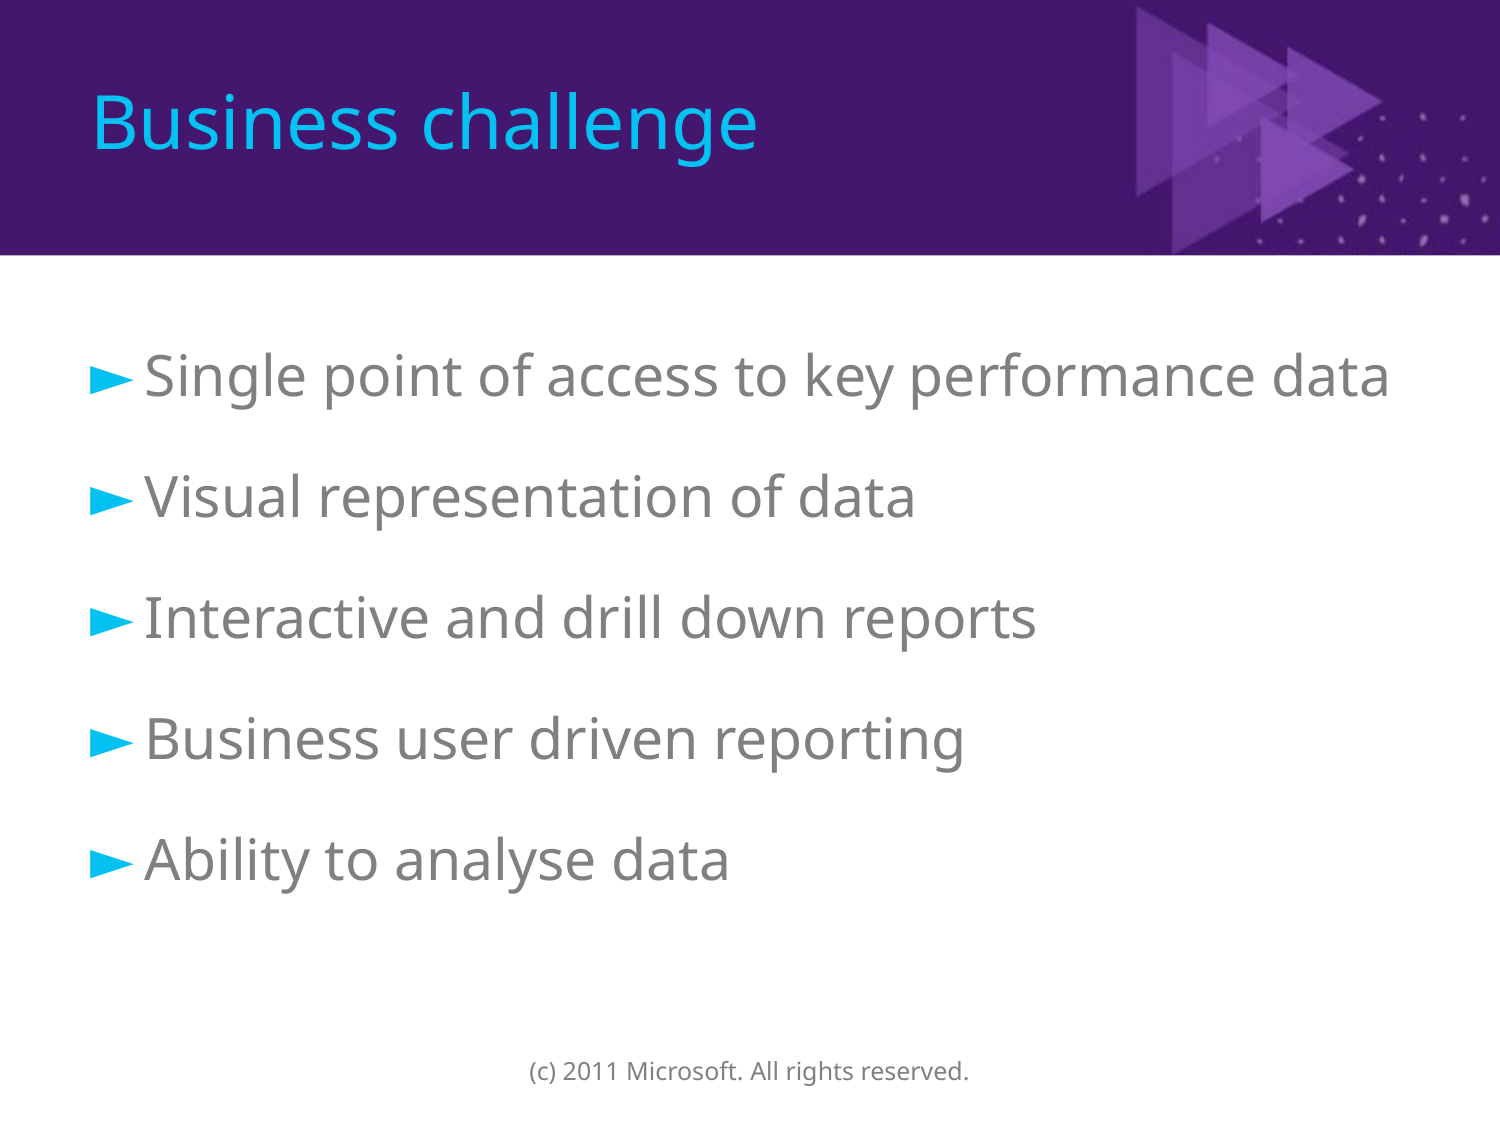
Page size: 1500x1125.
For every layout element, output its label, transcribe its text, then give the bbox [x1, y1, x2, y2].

list Single point of access to key performance data Visual representation of data Interactive and drill down reports Business user driven reporting Ability to analyse data [75, 290, 1425, 1005]
picture [0, 0, 1500, 255]
title Business challenge [75, 56, 1425, 244]
footer (c) 2011 Microsoft. All rights reserved. [512, 1042, 988, 1103]
